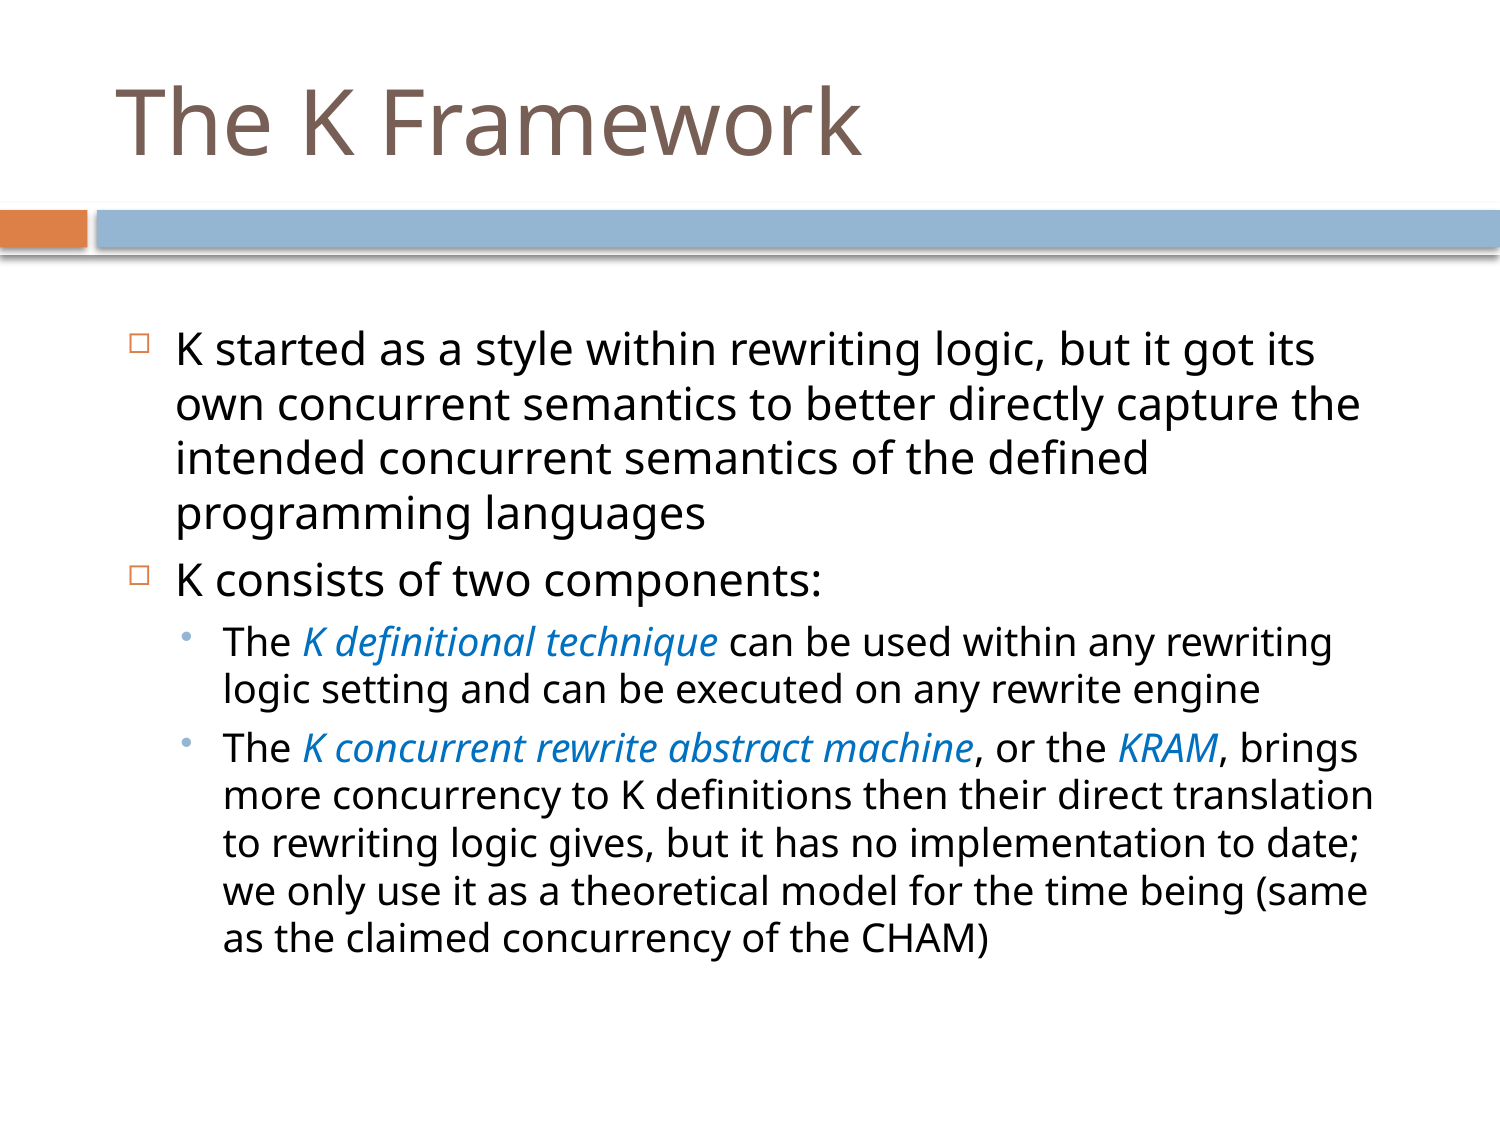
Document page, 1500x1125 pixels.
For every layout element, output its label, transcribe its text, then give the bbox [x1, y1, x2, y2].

title The K Framework [100, 37, 1438, 200]
list K started as a style within rewriting logic, but it got its own concurrent semantics to better directly capture the intended concurrent semantics of the defined programming languages K consists of two components: The K definitional technique can be used within any rewriting logic setting and can be executed on any rewrite engine The K concurrent rewrite abstract machine, or the KRAM, brings more concurrency to K definitions then their direct translation to rewriting logic gives, but it has no implementation to date; we only use it as a theoretical model for the time being (same as the claimed concurrency of the CHAM) [112, 312, 1400, 1013]
